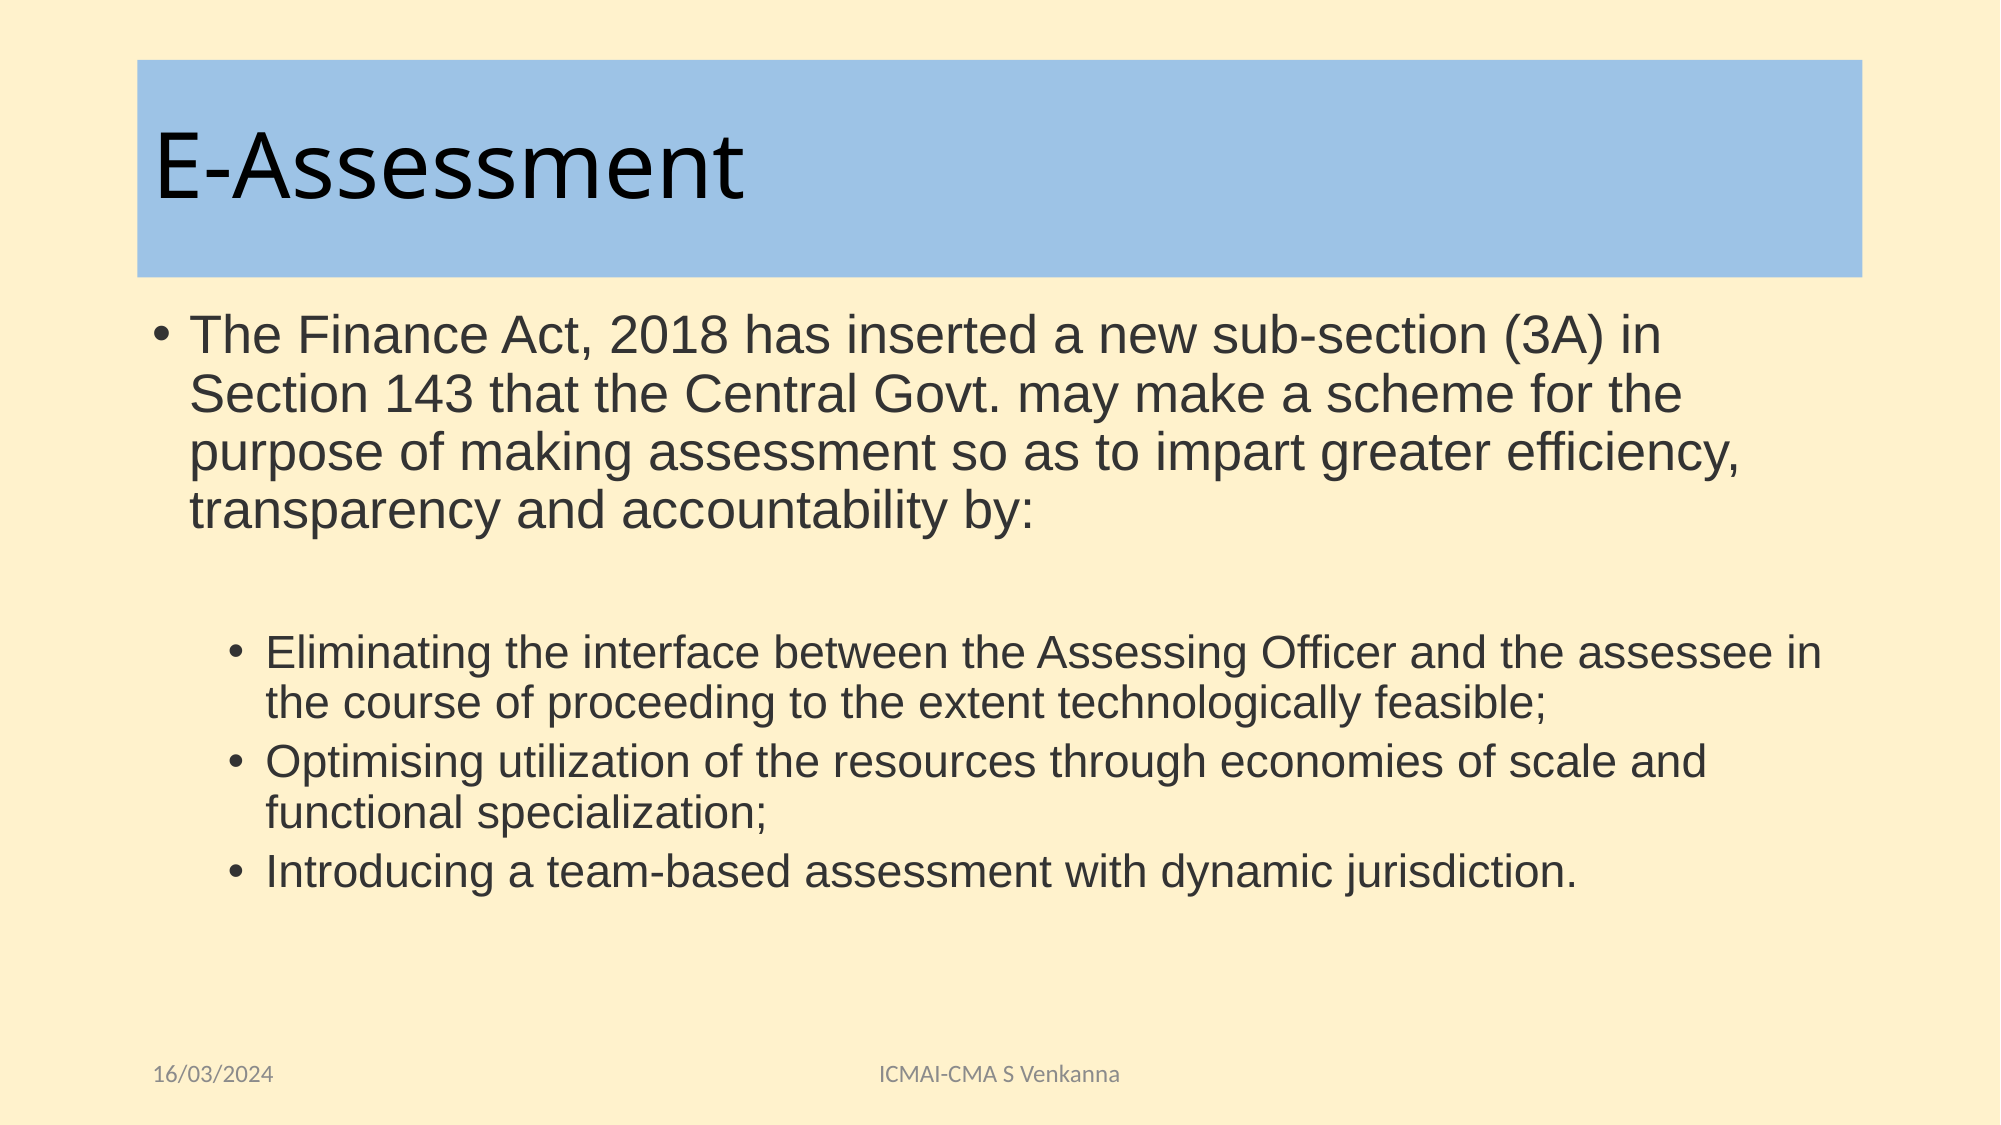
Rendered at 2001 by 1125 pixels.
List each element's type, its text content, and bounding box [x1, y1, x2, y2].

list The Finance Act, 2018 has inserted a new sub-section (3A) in Section 143 that the Central Govt. may make a scheme for the purpose of making assessment so as to impart greater efficiency, transparency and accountability by: Eliminating the interface between the Assessing Officer and the assessee in the course of proceeding to the extent technologically feasible; Optimising utilization of the resources through economies of scale and functional specialization; Introducing a team-based assessment with dynamic jurisdiction. [137, 299, 1863, 1014]
title E-Assessment [137, 59, 1863, 278]
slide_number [137, 1042, 588, 1103]
footer ICMAI-CMA S Venkanna [662, 1042, 1338, 1103]
